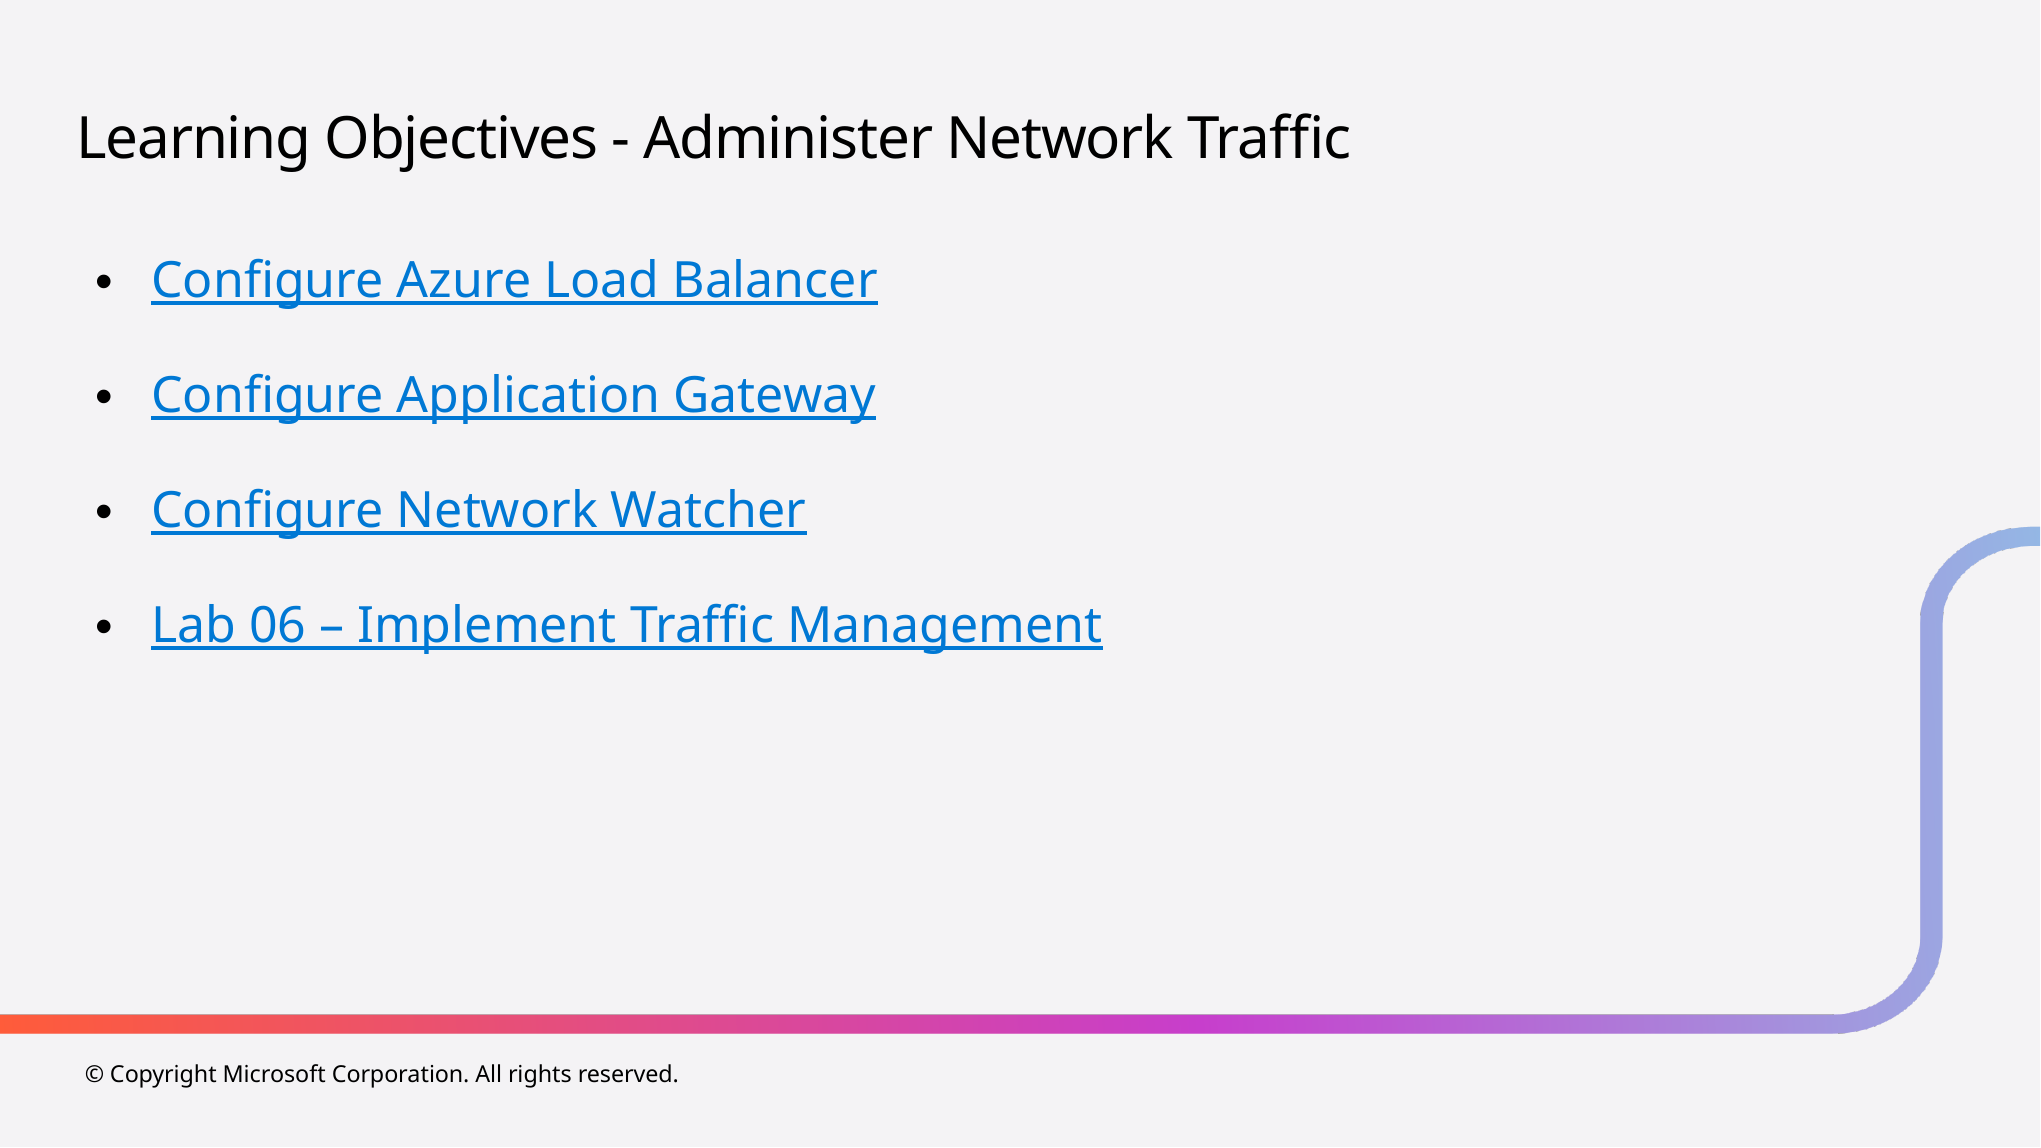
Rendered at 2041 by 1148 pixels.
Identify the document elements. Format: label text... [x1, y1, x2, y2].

title Learning Objectives - Administer Network Traffic [76, 93, 1968, 230]
picture [0, 526, 2041, 1034]
text_box Configure Azure Load Balancer Configure Application Gateway Configure Network Watcher Lab 06 – Implement Traffic Management [95, 213, 1298, 842]
